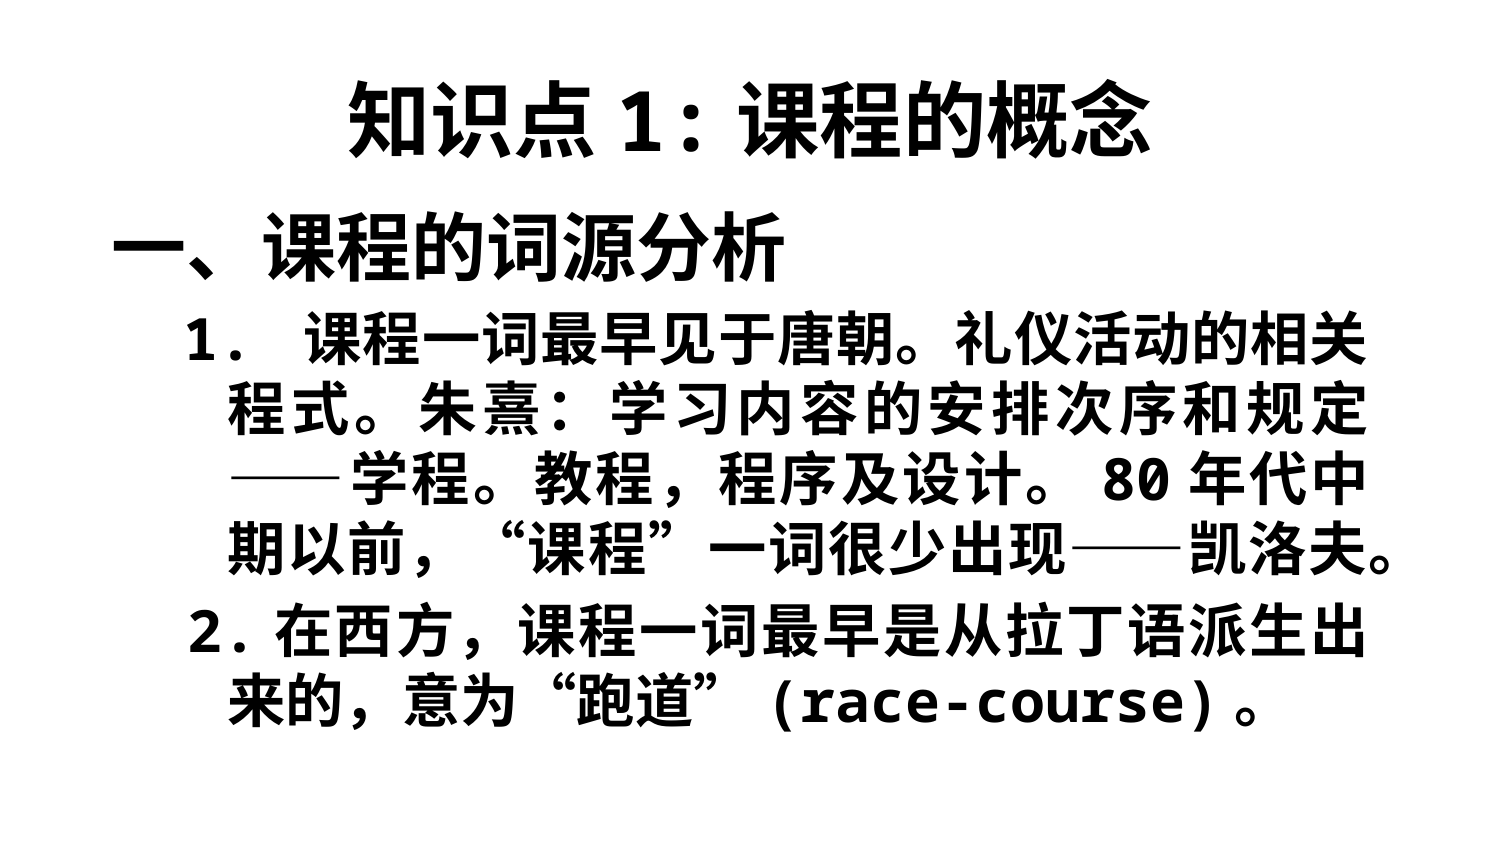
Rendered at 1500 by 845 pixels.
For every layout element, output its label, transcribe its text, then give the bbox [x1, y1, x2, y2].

list 一、课程的词源分析 1. 课程一词最早见于唐朝。礼仪活动的相关程式。朱熹：学习内容的安排次序和规定——学程。教程，程序及设计。80年代中期以前，“课程”一词很少出现——凯洛夫。 2.在西方，课程一词最早是从拉丁语派生出来的，意为“跑道”(race-course)。 [96, 192, 1385, 742]
title 知识点1:课程的概念 [74, 57, 1426, 179]
